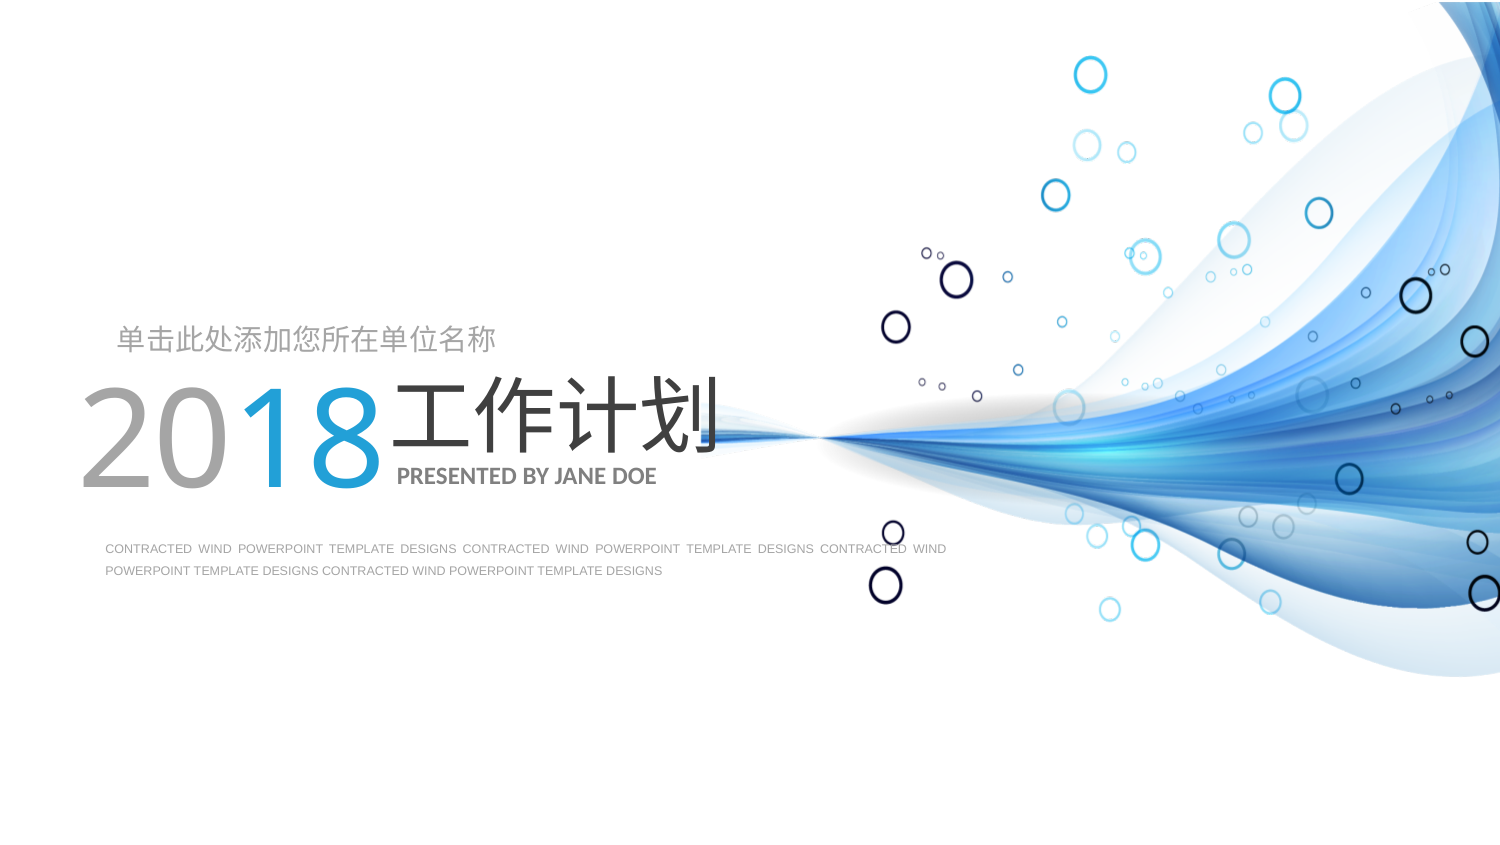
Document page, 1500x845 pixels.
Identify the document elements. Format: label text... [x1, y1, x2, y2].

text_box 单击此处添加您所在单位名称 [106, 315, 688, 357]
picture [693, 0, 1500, 777]
text_box PRESENTED BY JANE DOE [396, 463, 688, 495]
text_box 2018 [68, 345, 396, 521]
text_box 工作计划 [396, 357, 688, 463]
text_box CONTRACTED WIND POWERPOINT TEMPLATE DESIGNS CONTRACTED WIND POWERPOINT TEMPLATE DESIGNS CONTRACTED WIND POWERPOINT TEMPLATE DESIGNS CONTRACTED WIND POWERPOINT TEMPLATE DESIGNS [94, 528, 688, 584]
